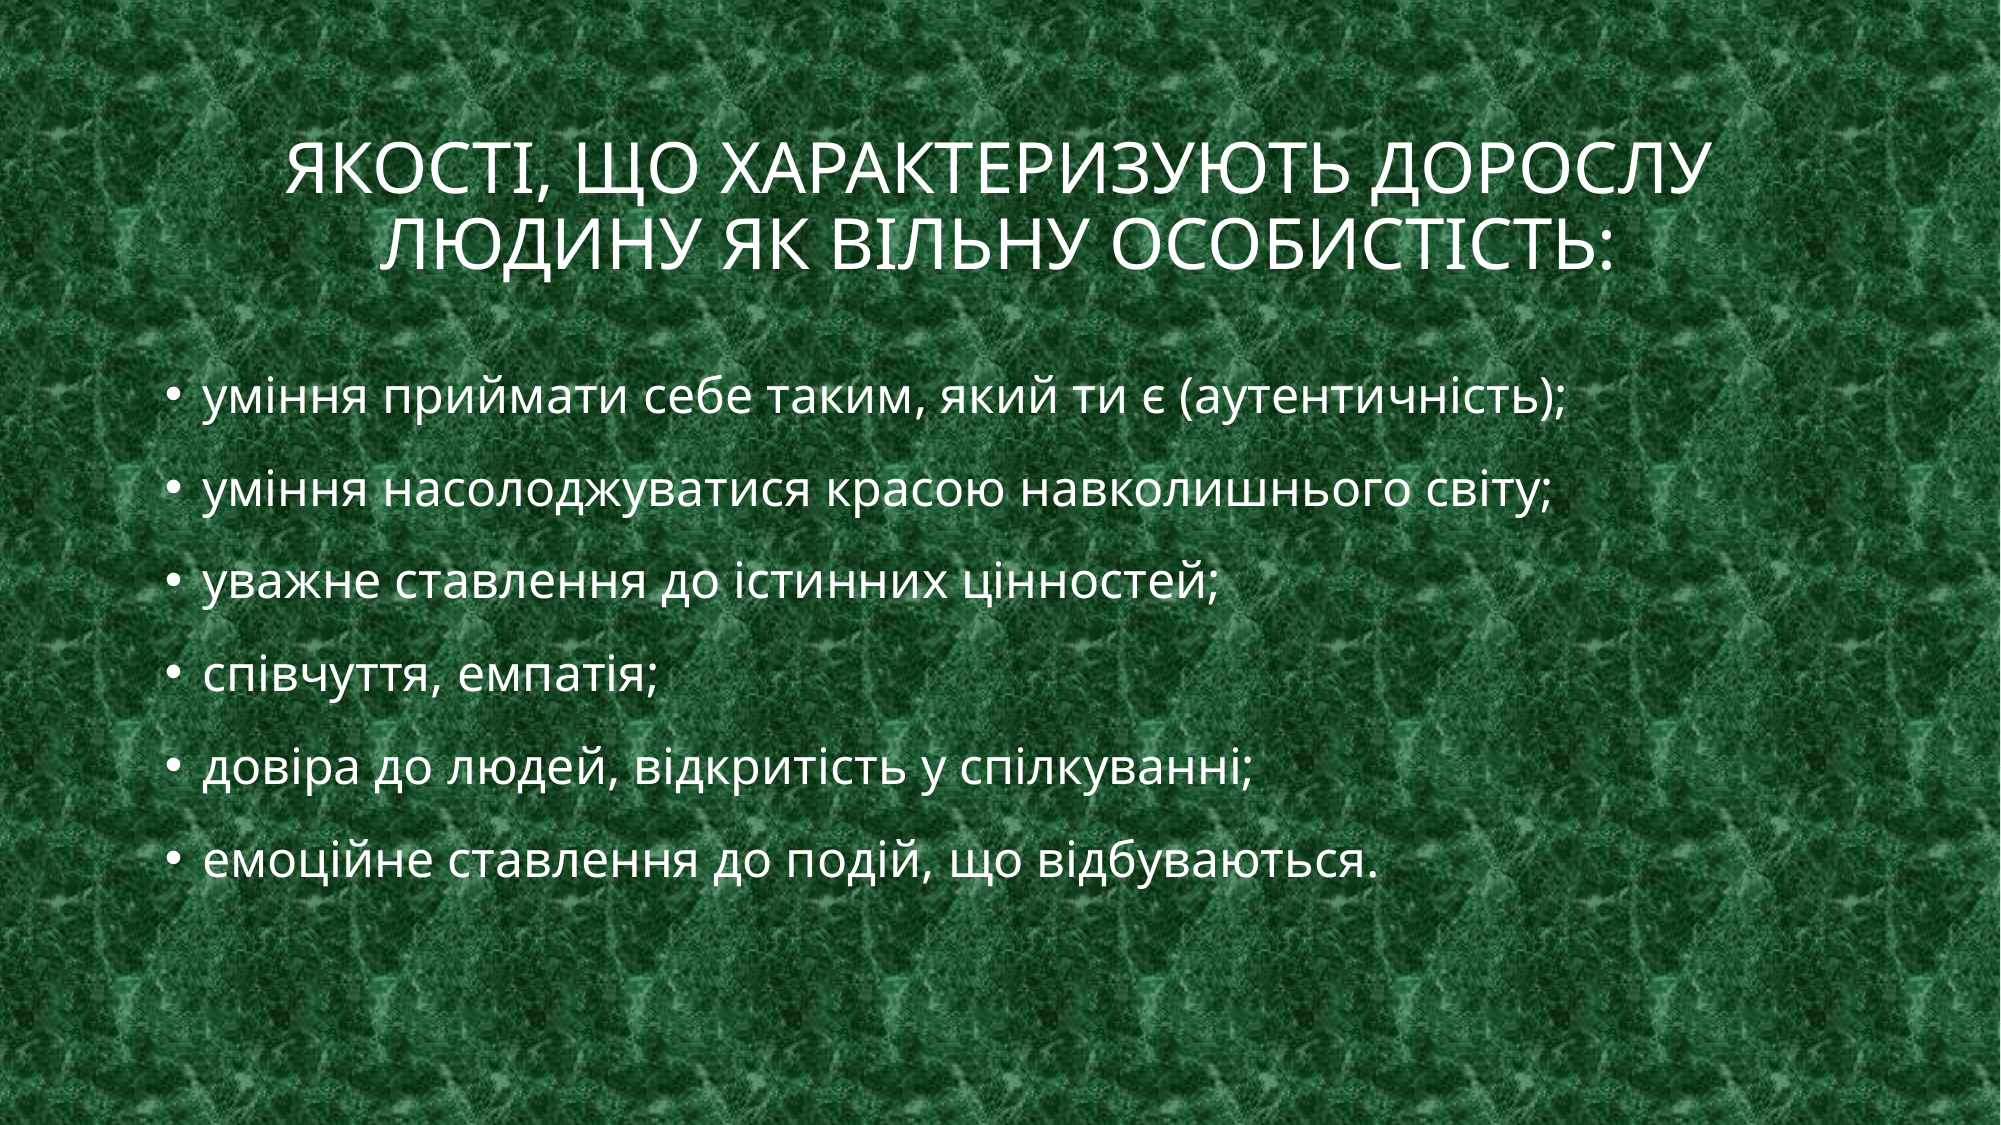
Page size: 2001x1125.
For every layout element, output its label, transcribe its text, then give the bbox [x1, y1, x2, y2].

picture [0, 0, 2001, 1125]
list уміння приймати себе таким, який ти є (аутентичність); уміння насолоджуватися красою навколишнього світу; уважне ставлення до істинних цінностей; співчуття, емпатія; довіра до людей, відкритість у спілкуванні; емоційне ставлення до подій, що відбуваються. [149, 343, 1849, 1037]
title якості, що характеризують дорослу людину як вільну особистість: [149, 99, 1849, 318]
